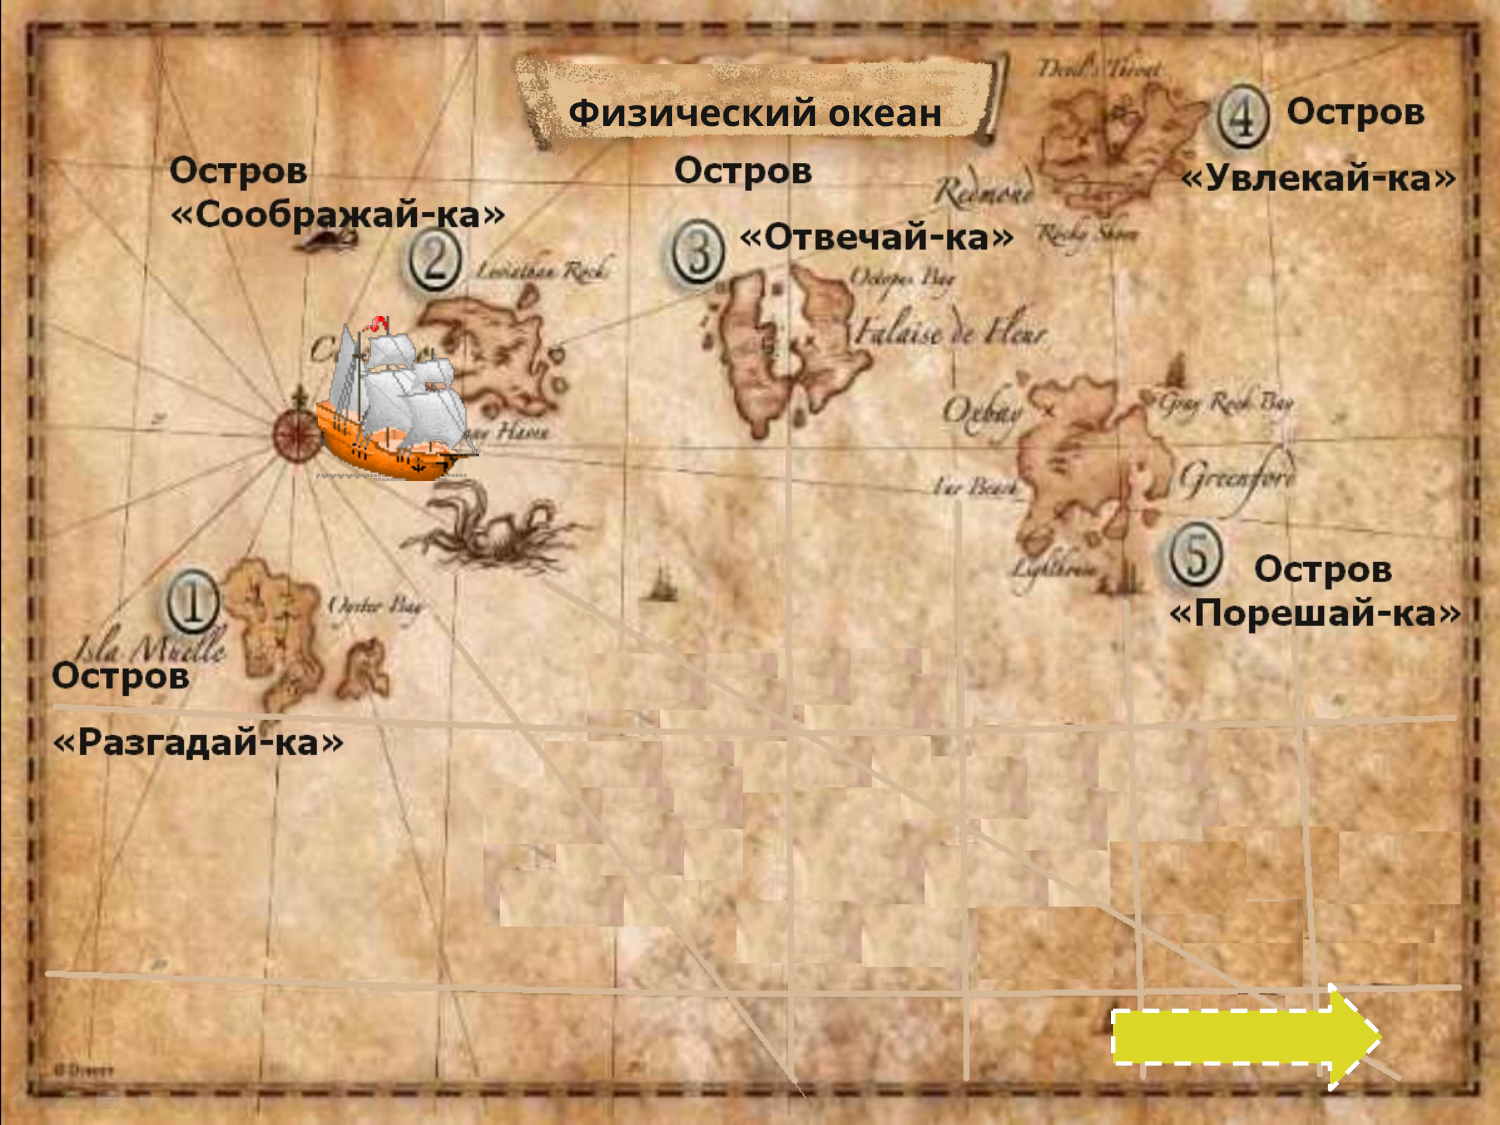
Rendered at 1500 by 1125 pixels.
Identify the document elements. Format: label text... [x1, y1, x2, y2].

text_box Физический океан [550, 81, 961, 142]
text_box [1113, 984, 1383, 1090]
picture [0, 0, 1500, 1125]
